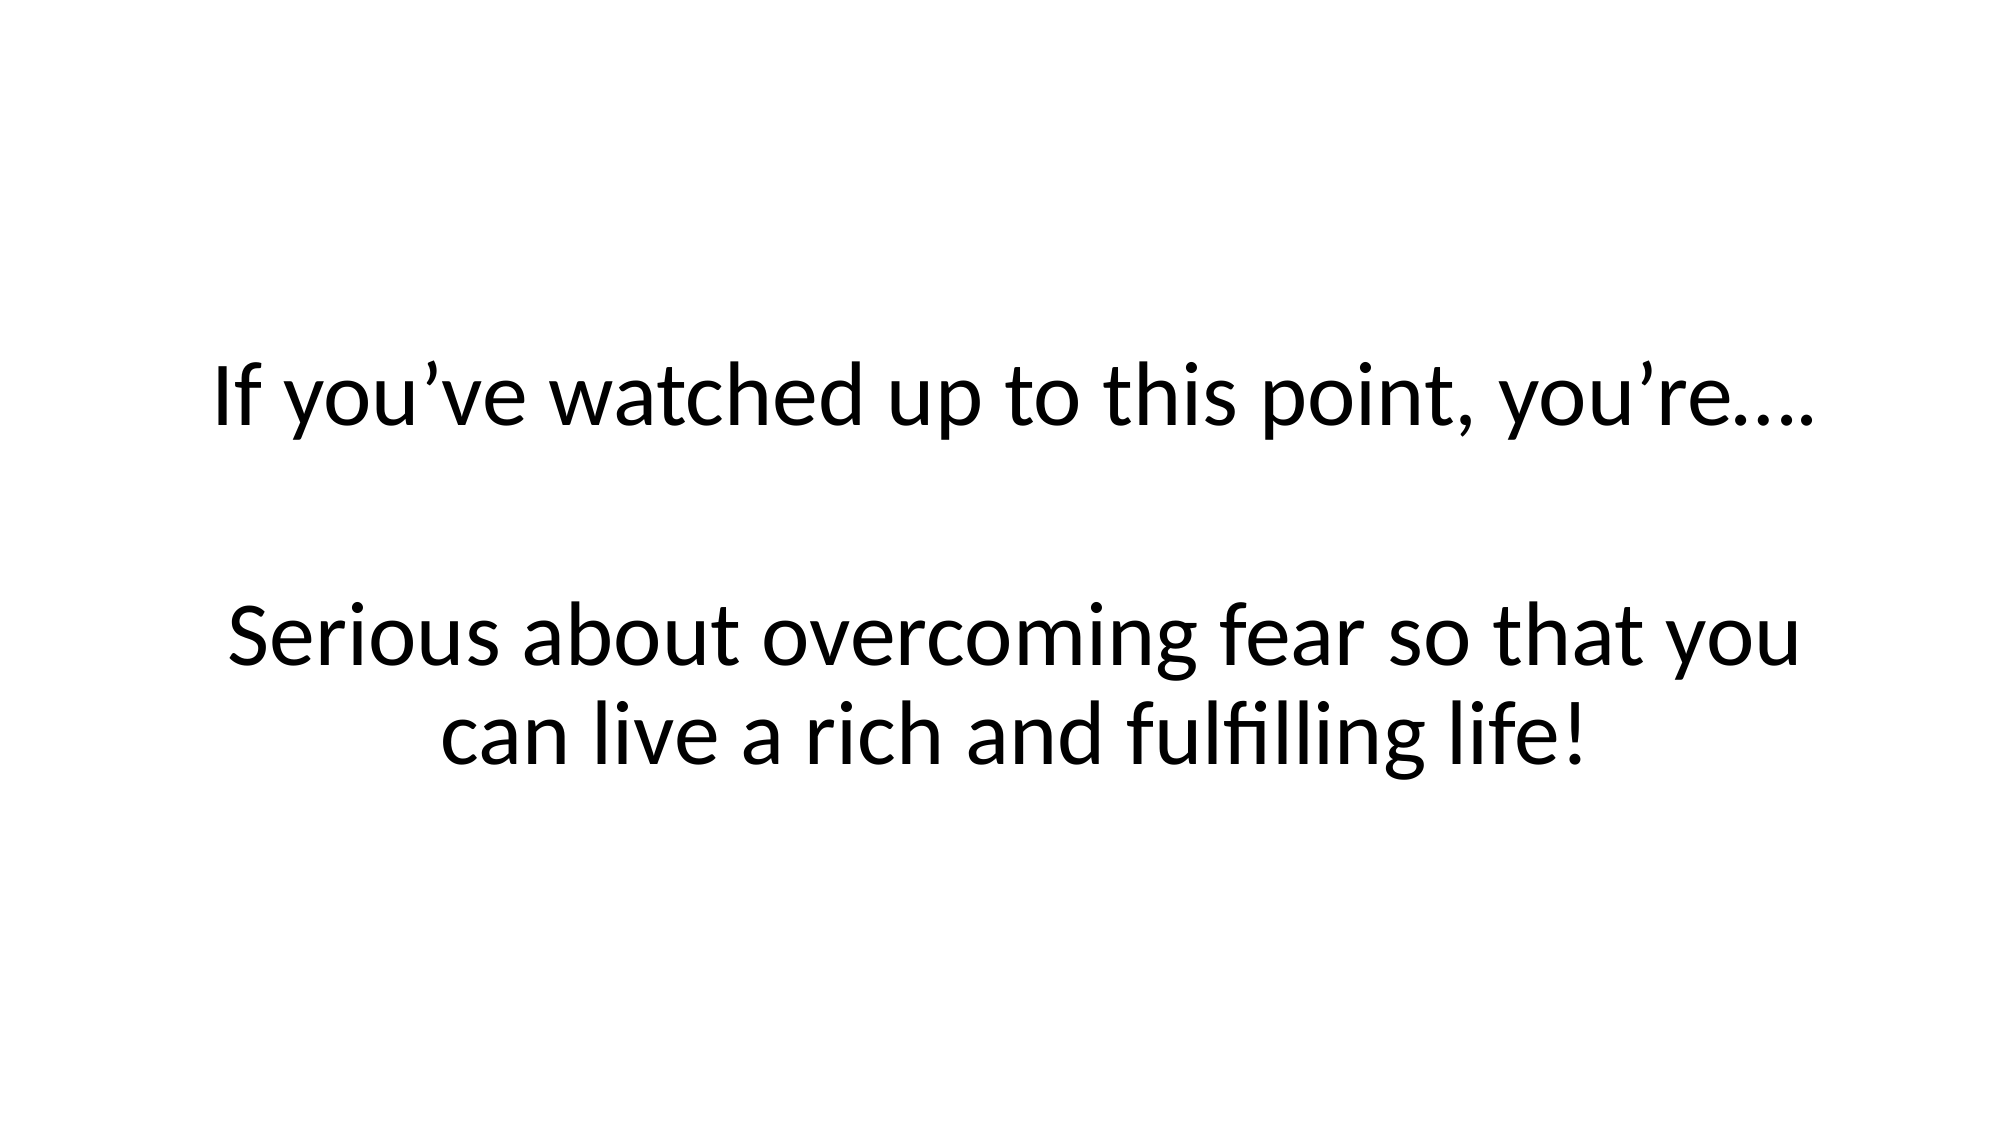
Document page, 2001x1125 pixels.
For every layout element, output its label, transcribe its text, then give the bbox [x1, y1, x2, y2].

list If you’ve watched up to this point, you’re…. Serious about overcoming fear so that you can live a rich and fulfilling life! [154, 339, 1879, 923]
